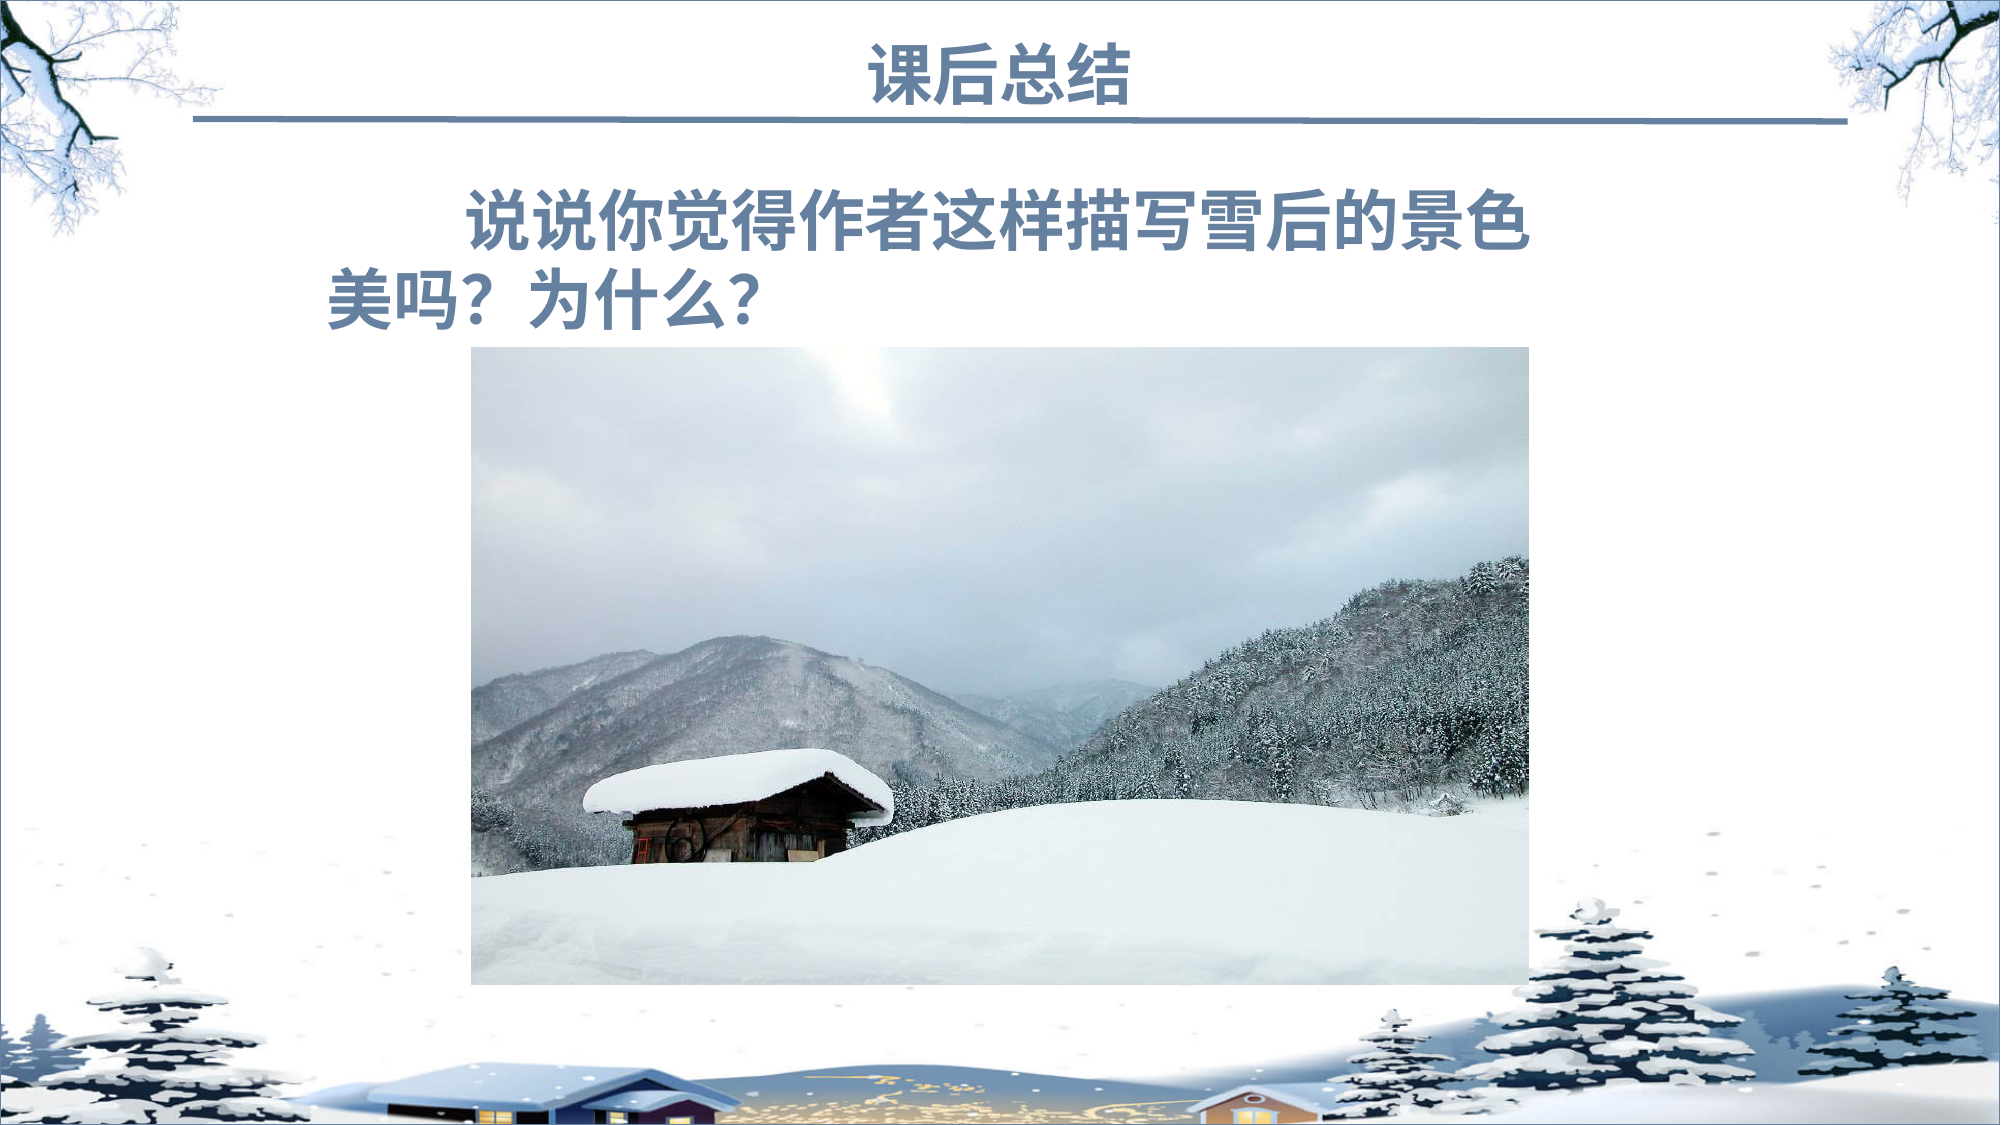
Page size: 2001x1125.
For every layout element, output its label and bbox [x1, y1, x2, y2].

text_box [0, 0, 2000, 1125]
picture [471, 347, 1529, 985]
